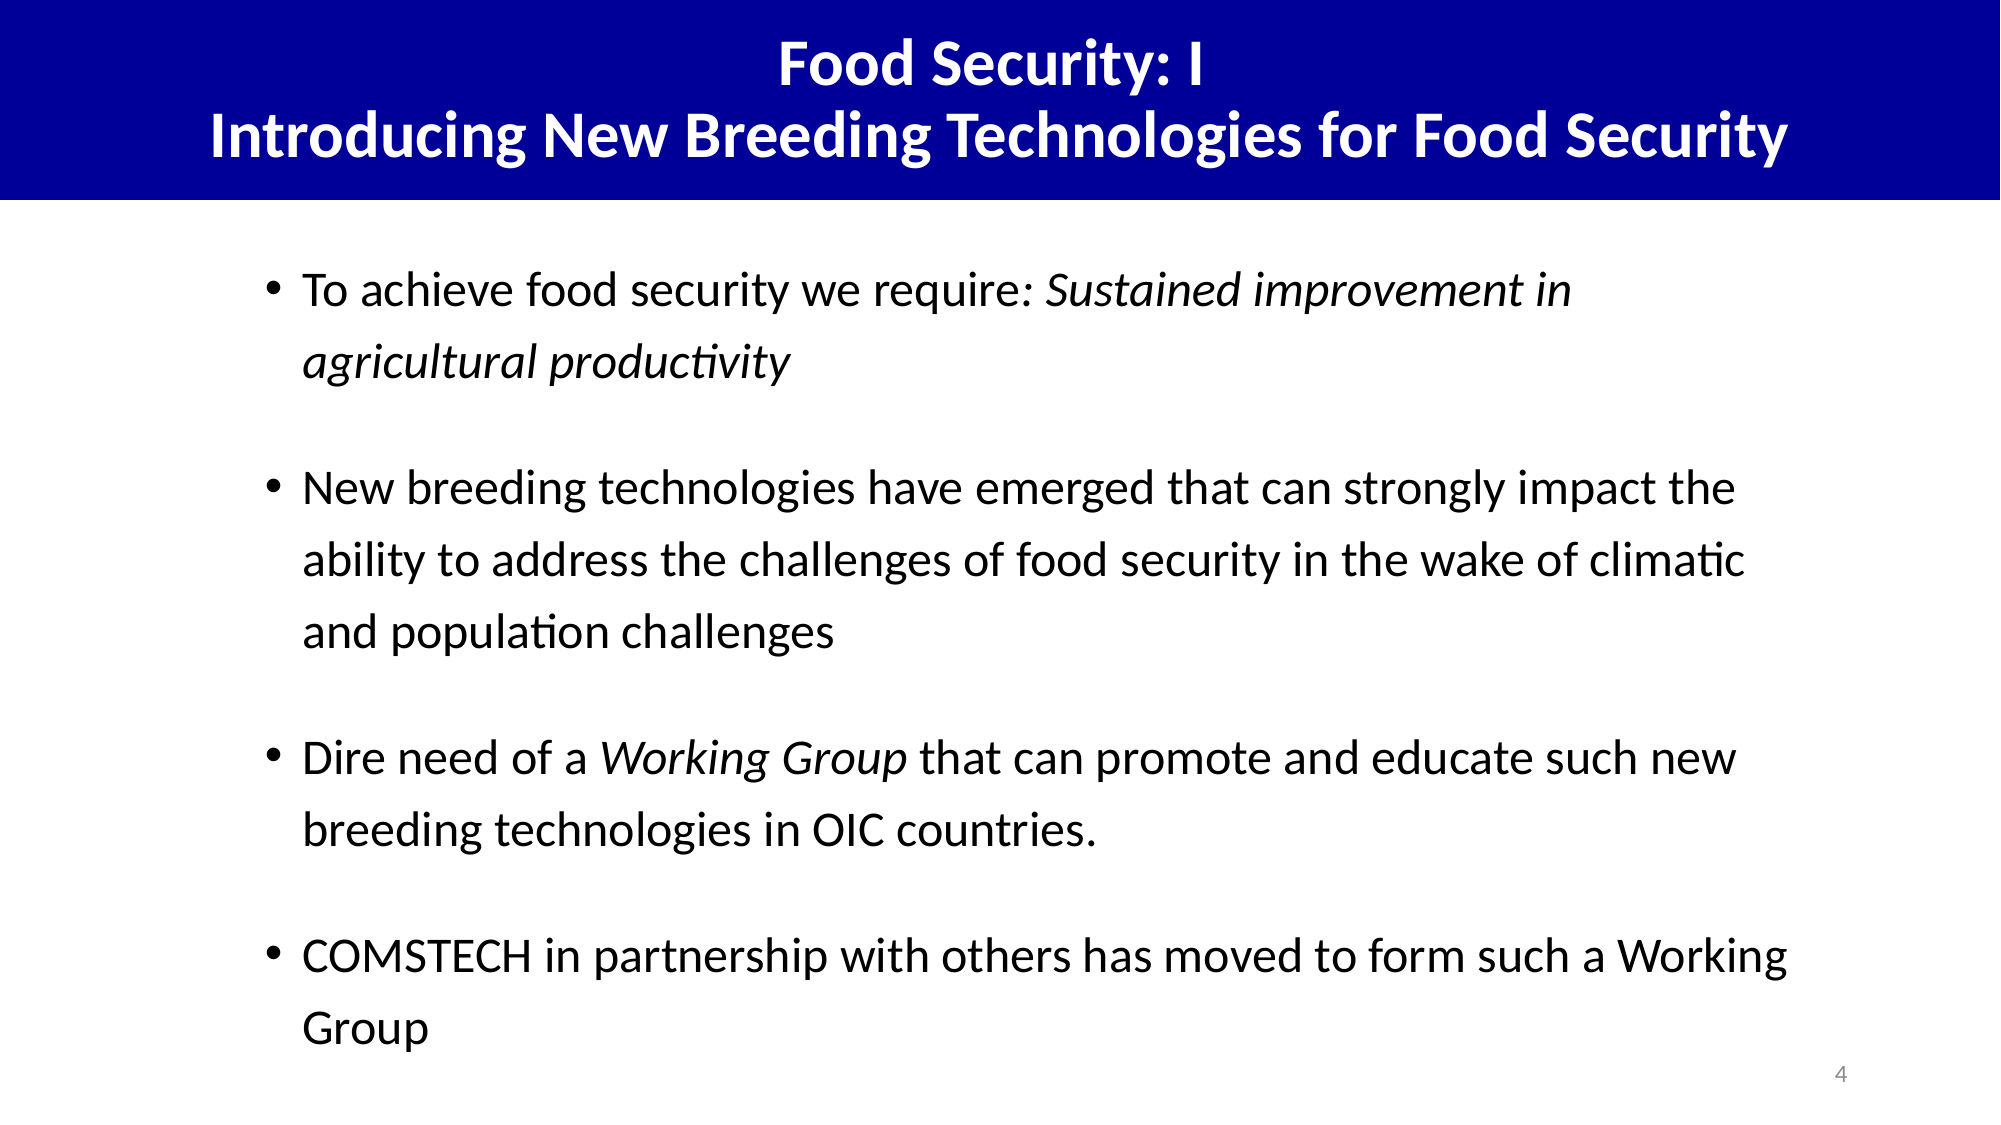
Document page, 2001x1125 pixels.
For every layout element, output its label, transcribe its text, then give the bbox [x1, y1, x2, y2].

slide_number 4 [1412, 1042, 1863, 1103]
title Food Security: I Introducing New Breeding Technologies for Food Security [0, 0, 2000, 200]
list To achieve food security we require: Sustained improvement in agricultural productivity New breeding technologies have emerged that can strongly impact the ability to address the challenges of food security in the wake of climatic and population challenges Dire need of a Working Group that can promote and educate such new breeding technologies in OIC countries. COMSTECH in partnership with others has moved to form such a Working Group [249, 237, 1821, 982]
